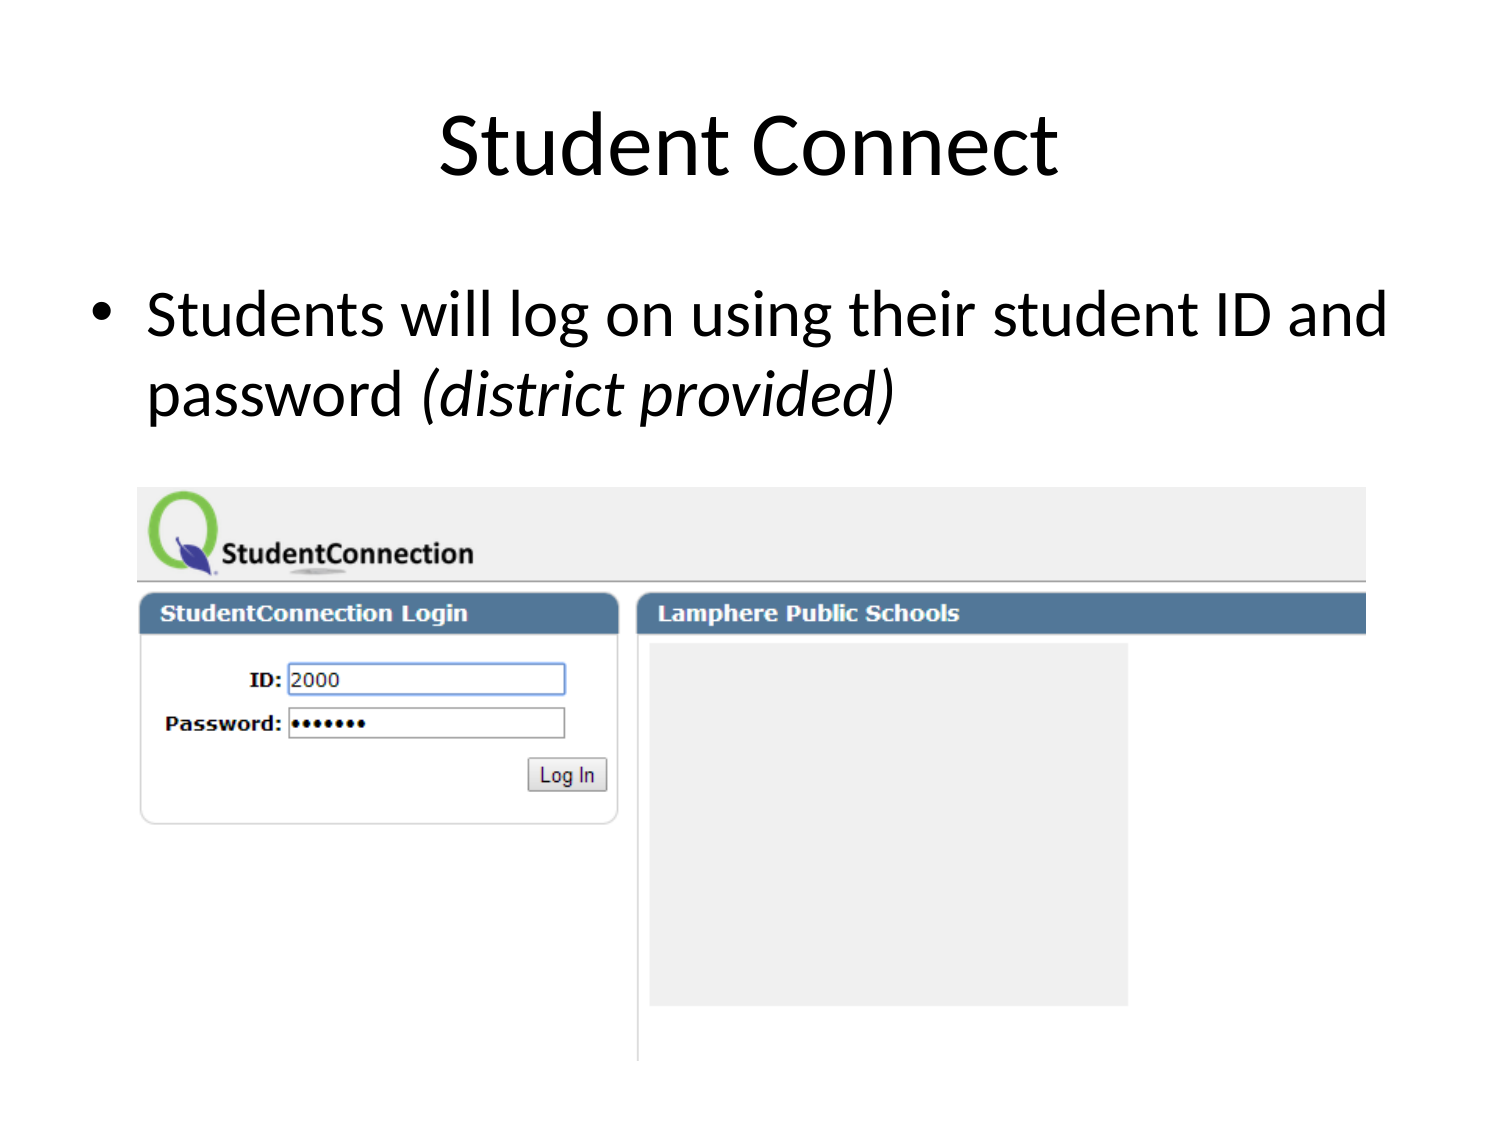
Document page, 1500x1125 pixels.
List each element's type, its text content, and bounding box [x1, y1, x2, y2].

list Students will log on using their student ID and password (district provided) [75, 262, 1425, 475]
title Student Connect [75, 45, 1425, 233]
picture [137, 487, 1366, 1062]
